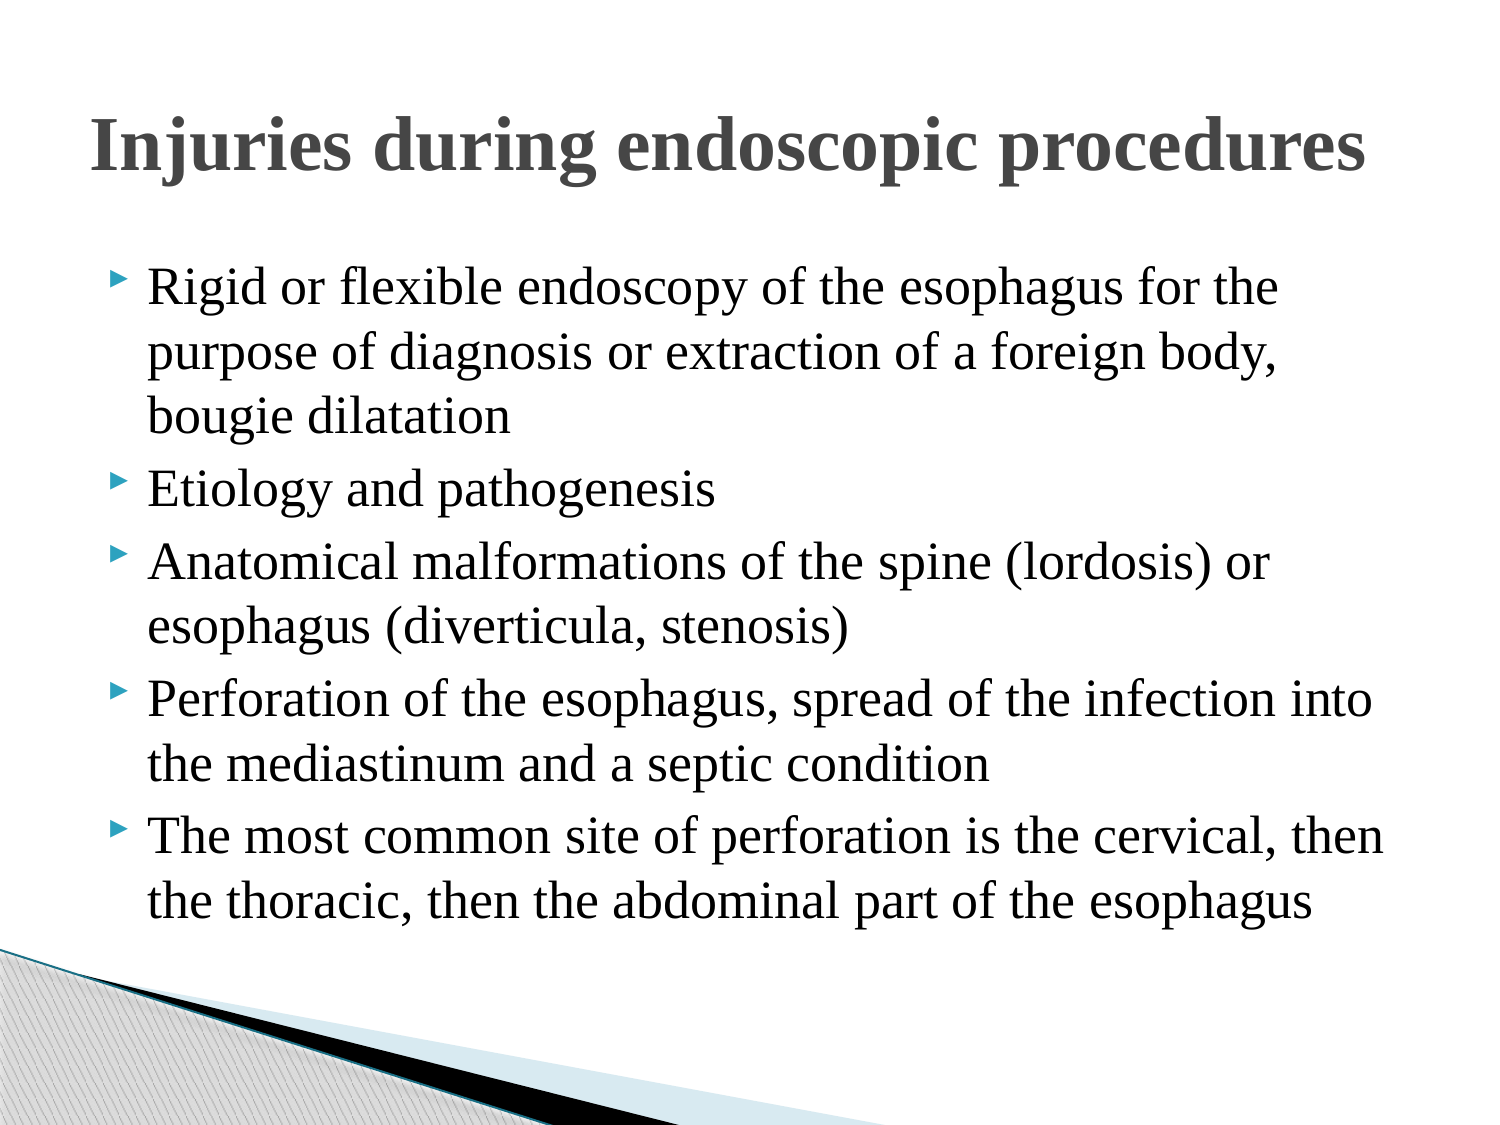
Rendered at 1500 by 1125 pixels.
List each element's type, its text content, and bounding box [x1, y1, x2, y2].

list Rigid or flexible endoscopy of the esophagus for the purpose of diagnosis or extraction of a foreign body, bougie dilatation Etiology and pathogenesis Anatomical malformations of the spine (lordosis) or esophagus (diverticula, stenosis) Perforation of the esophagus, spread of the infection into the mediastinum and a septic condition The most common site of perforation is the cervical, then the thoracic, then the abdominal part of the esophagus [75, 243, 1425, 986]
title Injuries during endoscopic procedures [75, 45, 1425, 233]
